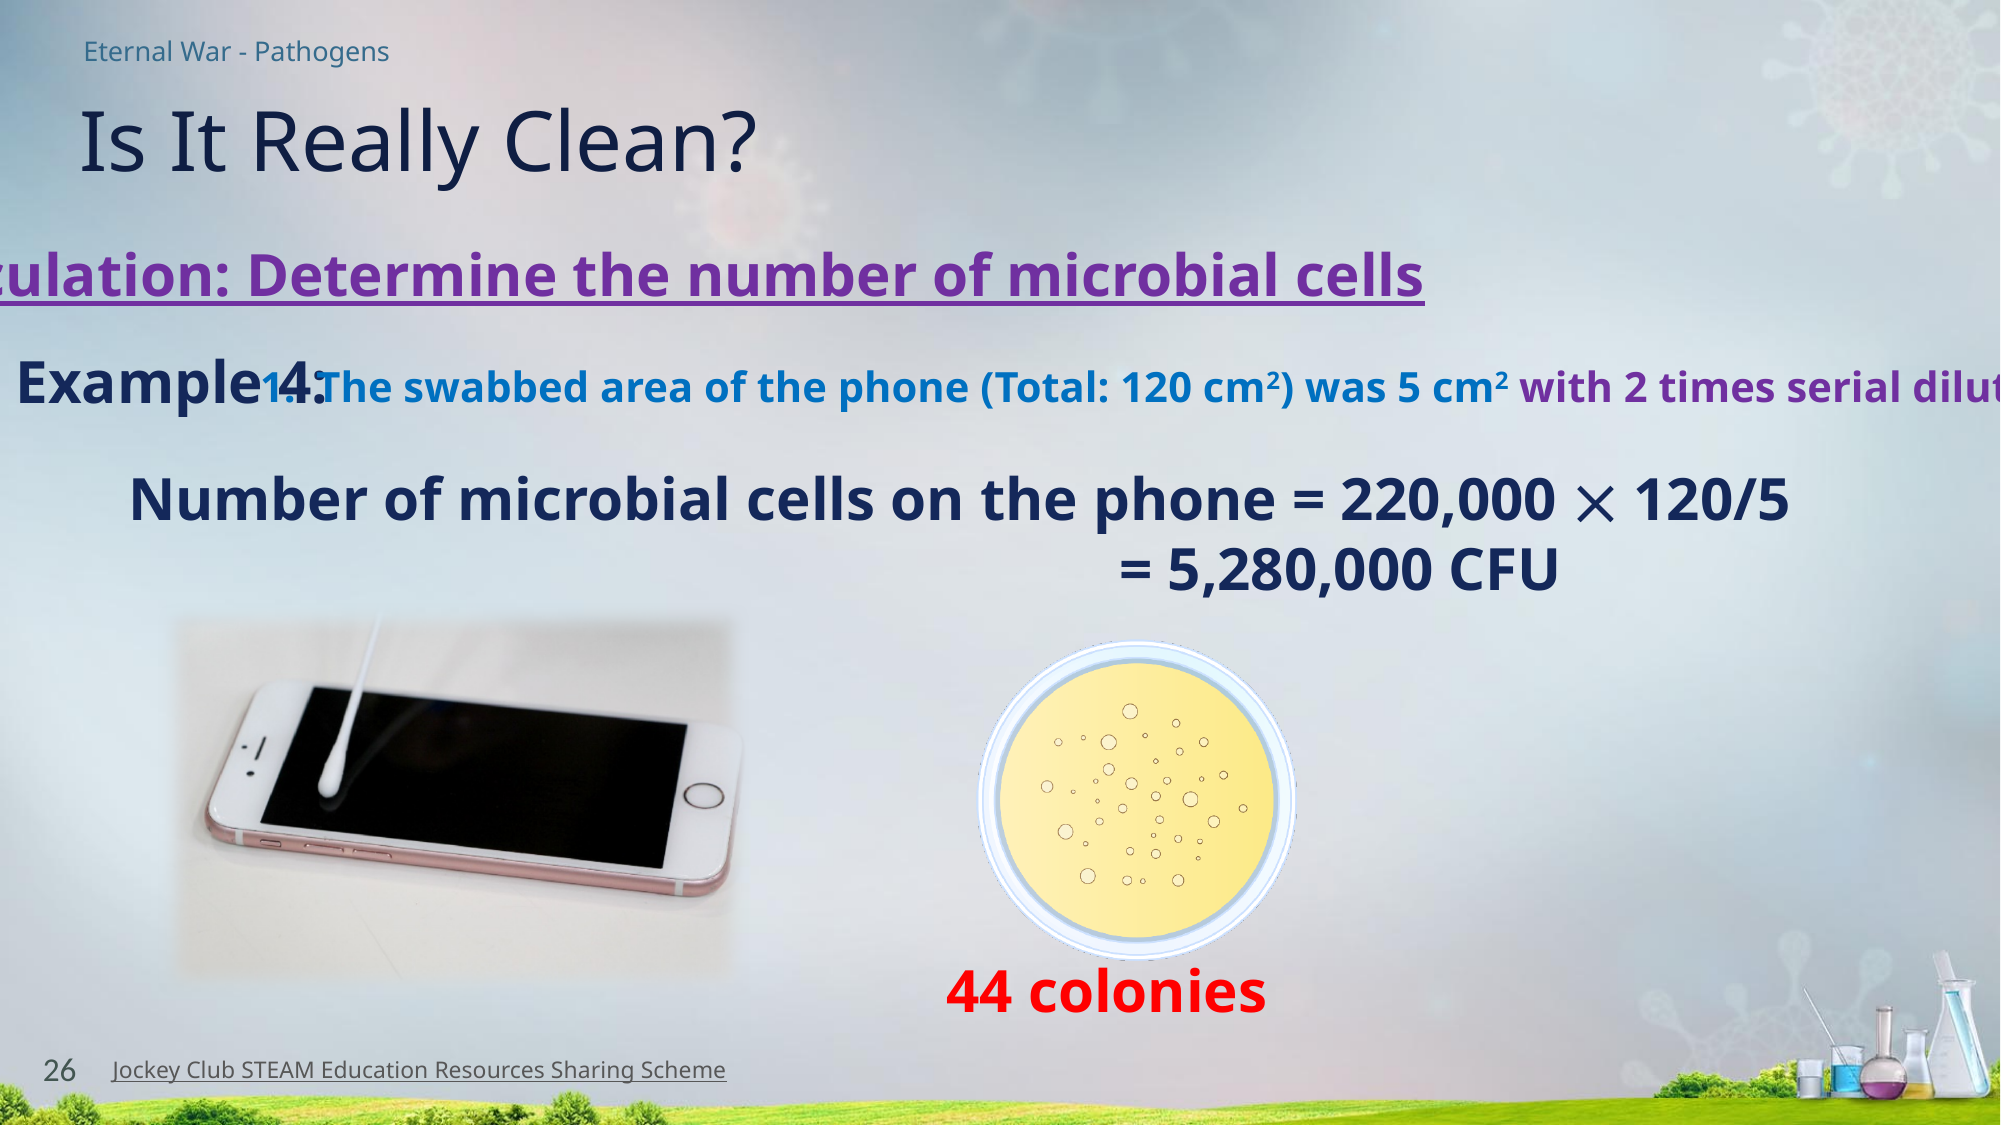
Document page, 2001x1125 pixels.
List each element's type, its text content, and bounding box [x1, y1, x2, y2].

text_box Number of microbial cells on the phone = 220,000  120/5 = 5,280,000 CFU [113, 455, 1961, 680]
slide_number 26 [18, 1038, 101, 1099]
text_box The swabbed area of the phone (Total: 120 cm2) was 5 cm2 with 2 times serial dilution [245, 353, 2000, 418]
text_box Example 4: [0, 338, 343, 423]
picture [0, 0, 2001, 1125]
text_box Is It Really Clean? [59, 29, 1470, 247]
text_box Calculation: Determine the number of microbial cells [0, 230, 1440, 316]
text_box 44 colonies [931, 946, 1283, 1032]
